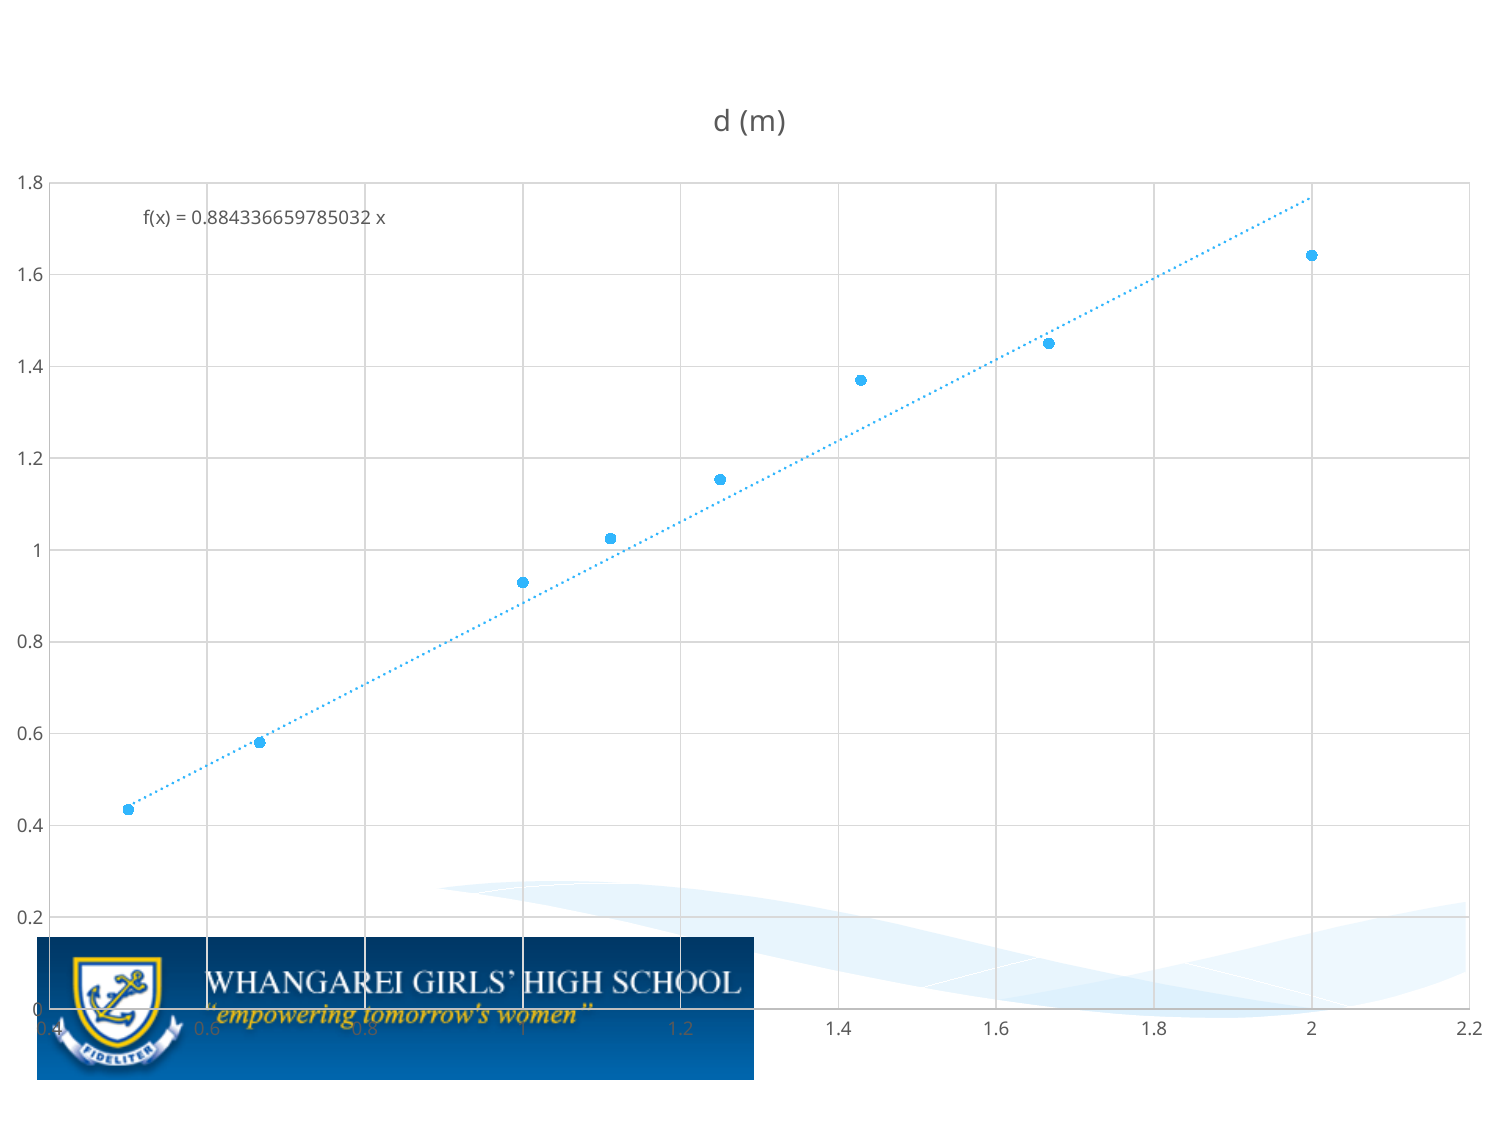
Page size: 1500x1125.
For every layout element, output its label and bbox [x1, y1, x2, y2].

chart [0, 63, 1500, 1062]
picture [37, 1062, 754, 1080]
